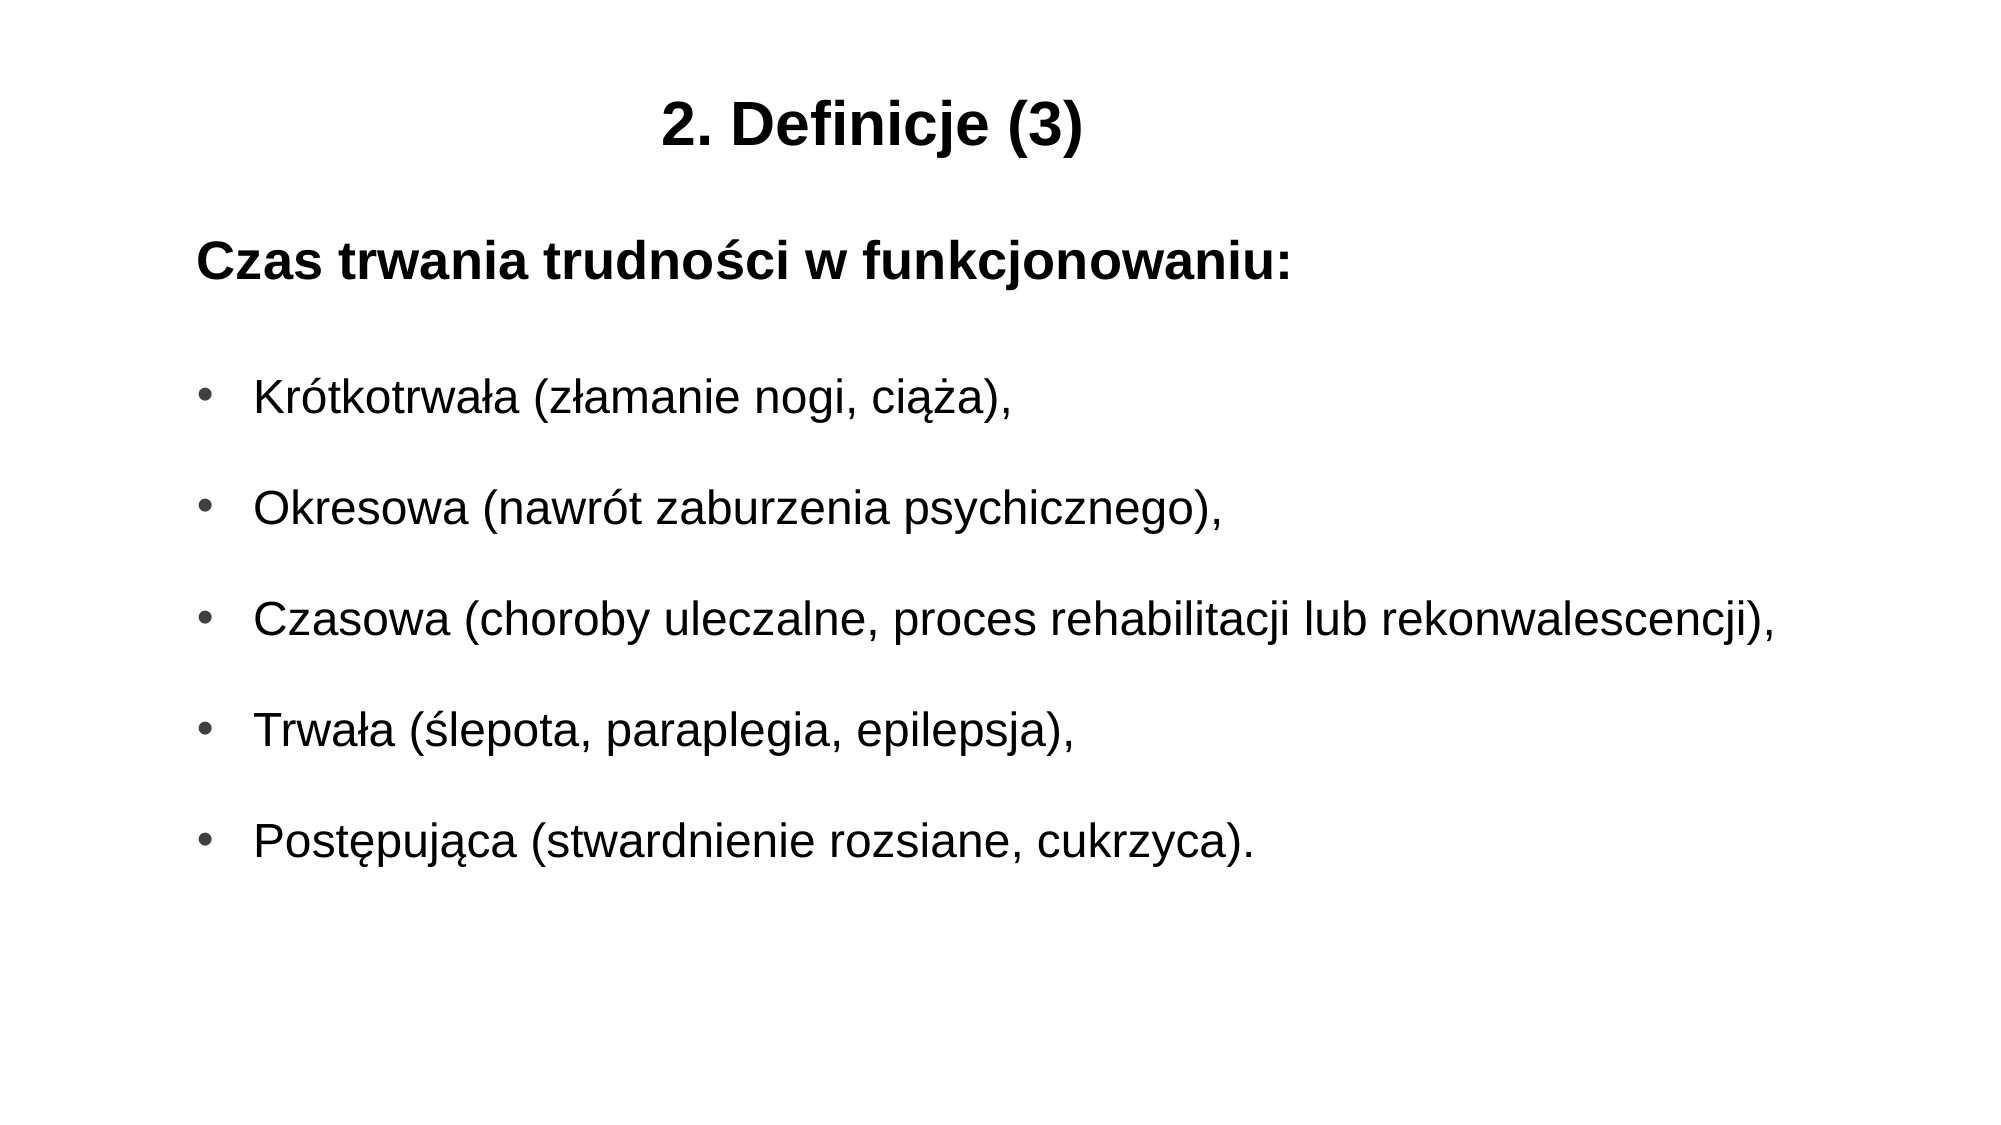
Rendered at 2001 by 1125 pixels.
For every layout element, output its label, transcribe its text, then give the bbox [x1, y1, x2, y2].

text_box Krótkotrwała (złamanie nogi, ciąża), Okresowa (nawrót zaburzenia psychicznego), Czasowa (choroby uleczalne, proces rehabilitacji lub rekonwalescencji), Trwała (ślepota, paraplegia, epilepsja), Postępująca (stwardnienie rozsiane, cukrzyca). [182, 329, 1956, 875]
title 2. Definicje (3) [646, 0, 1187, 167]
text_box Czas trwania trudności w funkcjonowaniu: [182, 218, 1535, 299]
